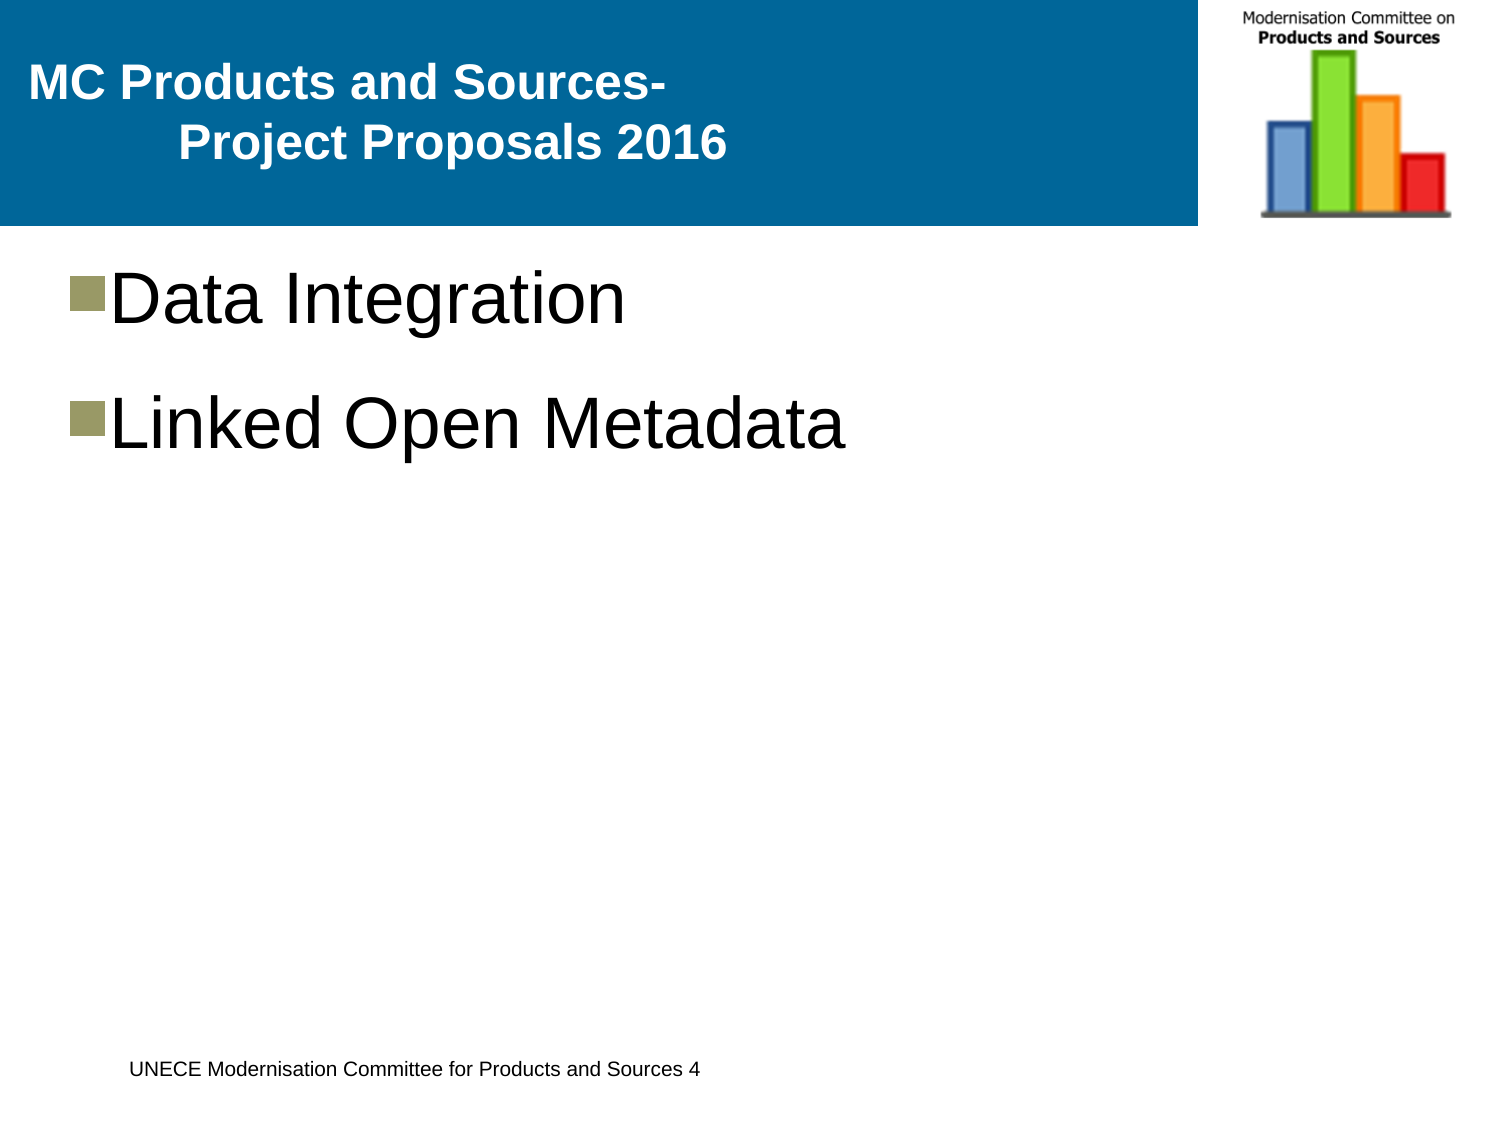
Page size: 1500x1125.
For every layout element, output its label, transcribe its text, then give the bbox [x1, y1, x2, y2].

picture [53, 268, 105, 320]
slide_number UNECE Modernisation Committee for Products and Sources 4 [113, 1040, 1443, 1089]
list Data Integration Linked Open Metadata [37, 242, 1434, 969]
title MC Products and Sources- Project Proposals 2016 [12, 2, 1193, 216]
picture [53, 393, 105, 445]
picture [1199, 0, 1500, 227]
